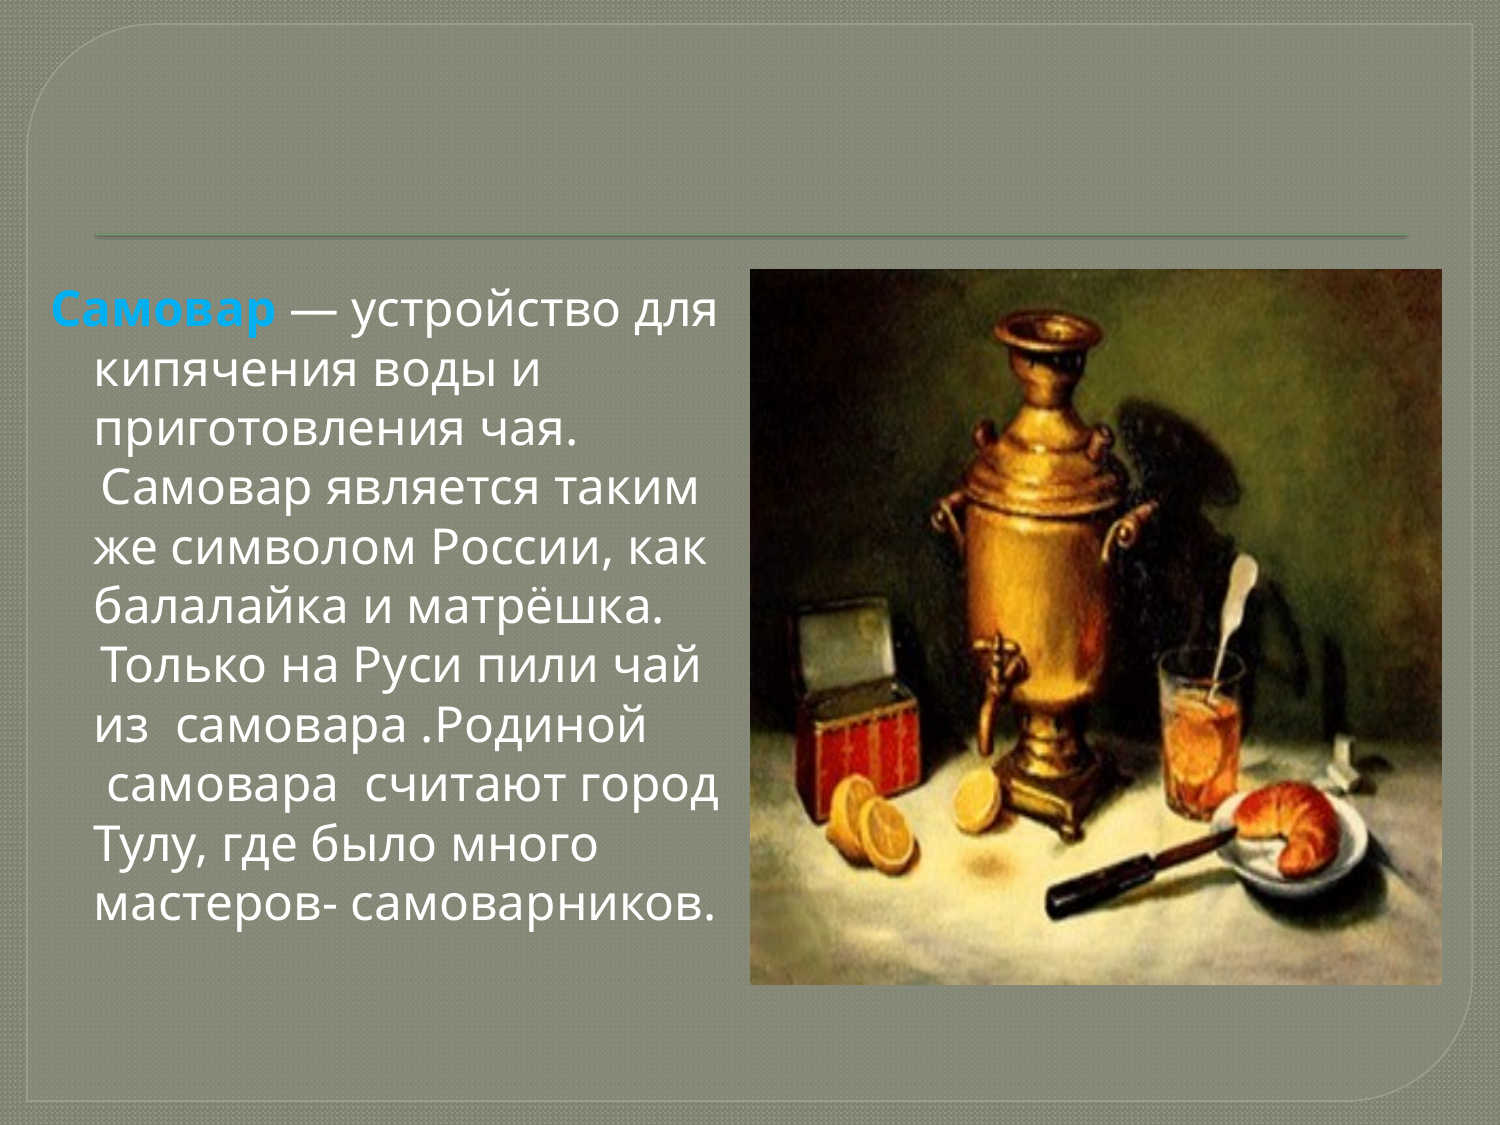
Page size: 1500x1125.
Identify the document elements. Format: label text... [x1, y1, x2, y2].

list Самовар — устройство для кипячения воды и приготовления чая. Самовар является таким же символом России, как балалайка и матрёшка. Только на Руси пили чай из самовара .Родиной самовара считают город Тулу, где было много мастеров- самоварников. [35, 270, 738, 1013]
picture [749, 269, 1442, 985]
